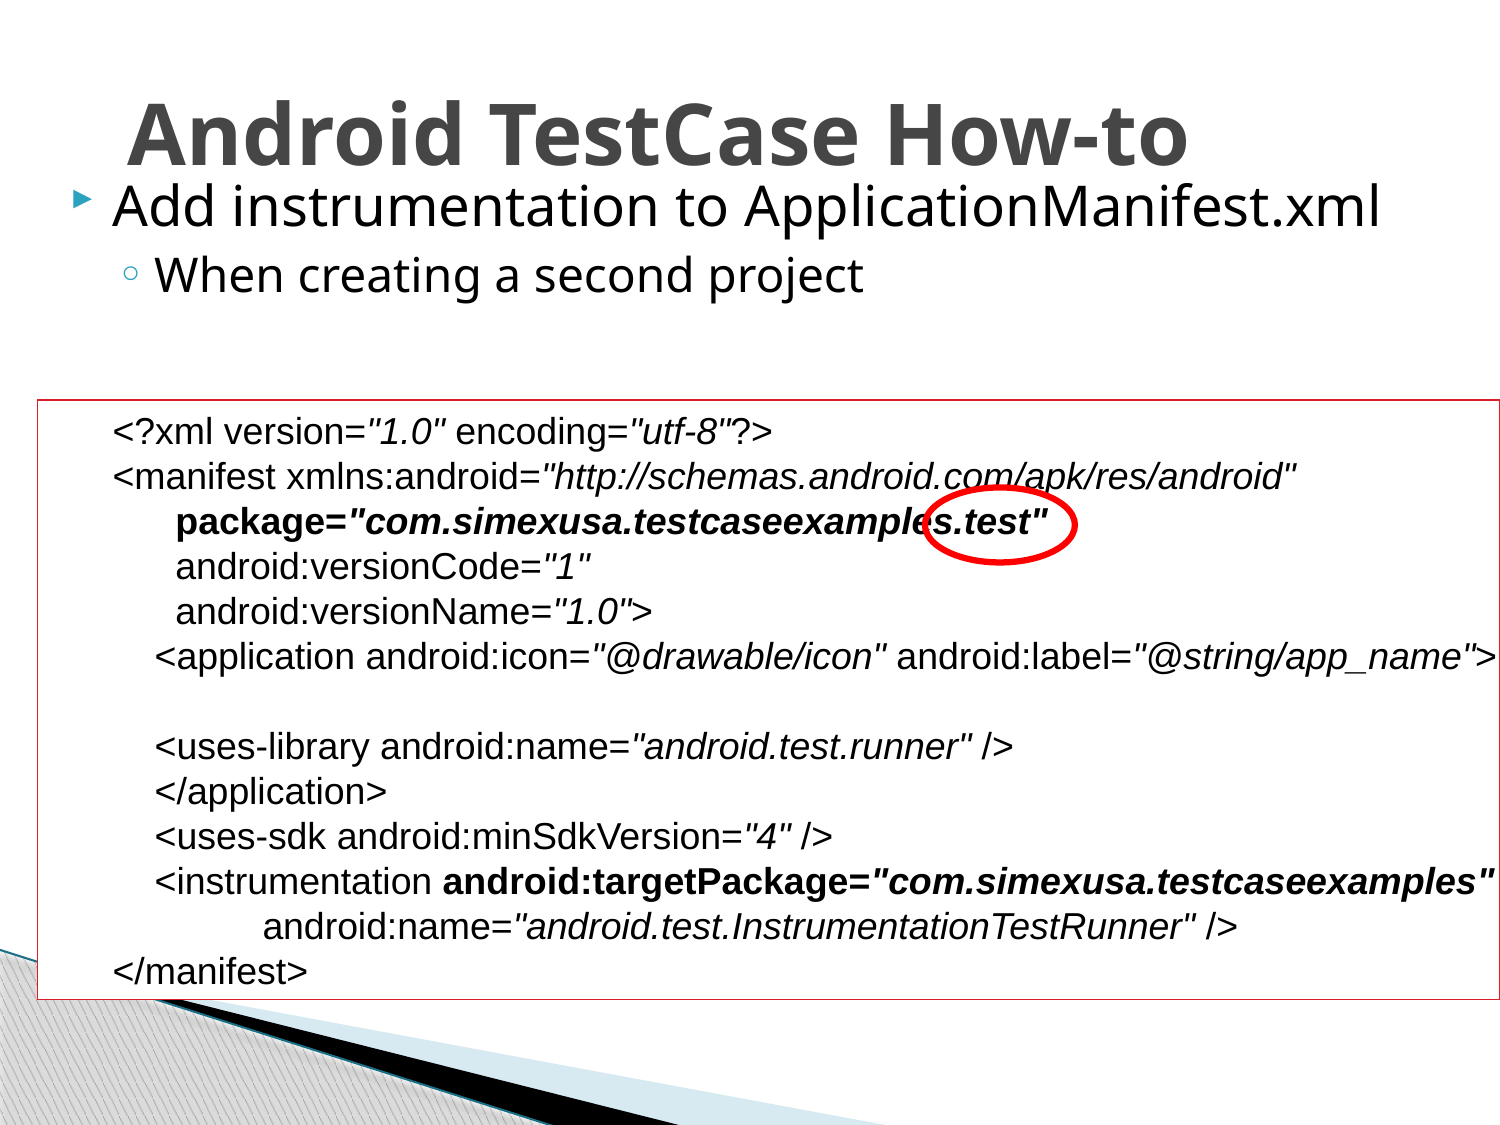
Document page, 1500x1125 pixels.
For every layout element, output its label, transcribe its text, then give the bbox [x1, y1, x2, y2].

text_box [924, 487, 1075, 563]
title Android TestCase How-to [112, 37, 1388, 162]
list Add instrumentation to ApplicationManifest.xml When creating a second project [37, 162, 1500, 399]
text_box <?xml version="1.0" encoding="utf-8"?> <manifest xmlns:android="http://schemas.android.com/apk/res/android" package="com.simexusa.testcaseexamples.test" android:versionCode="1" android:versionName="1.0"> <application android:icon="@drawable/icon" android:label="@string/app_name"> <uses-library android:name="android.test.runner" /> </application> <uses-sdk android:minSdkVersion="4" /> <instrumentation android:targetPackage="com.simexusa.testcaseexamples" android:name="android.test.InstrumentationTestRunner" /> </manifest> [37, 399, 1500, 1000]
